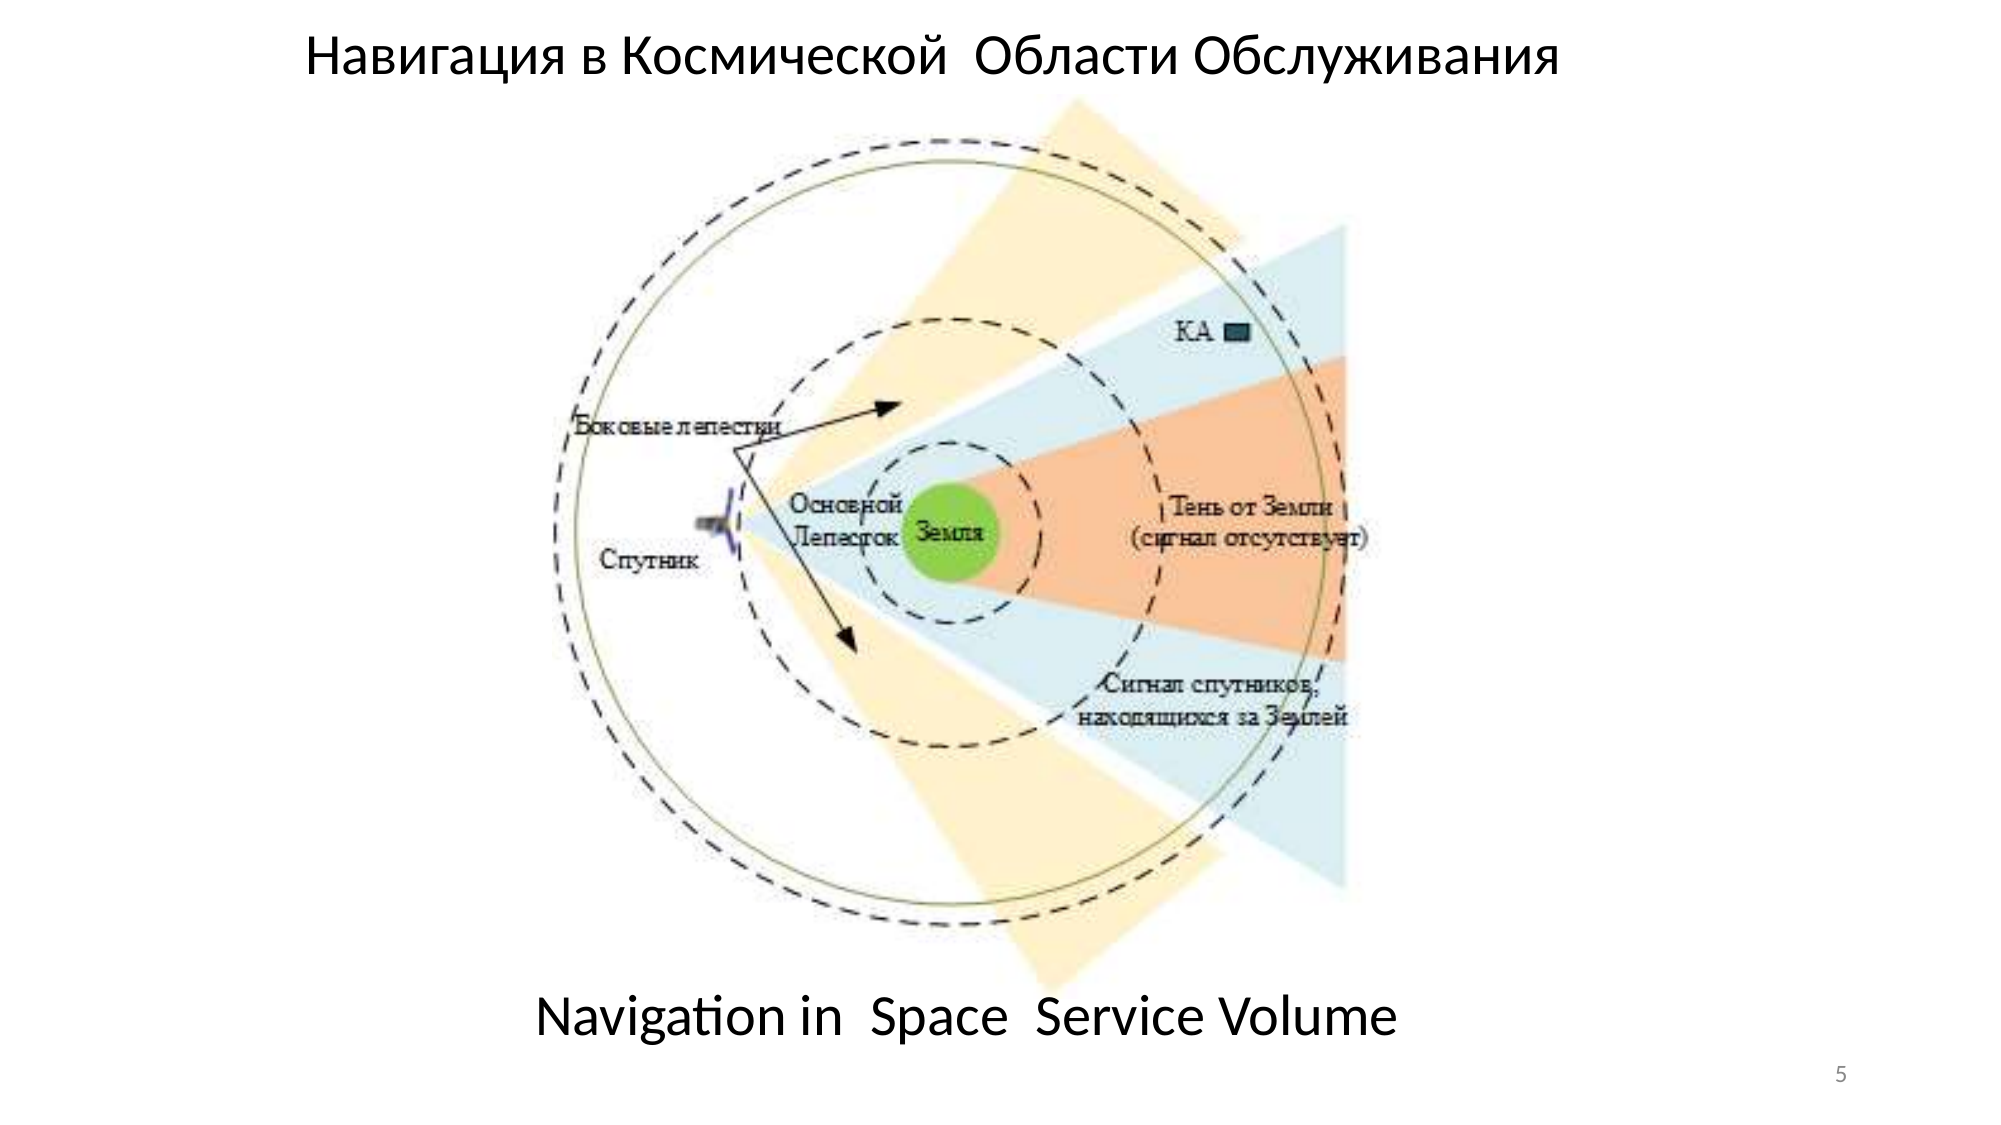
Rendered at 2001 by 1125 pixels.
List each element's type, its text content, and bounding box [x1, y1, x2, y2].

title Навигация в Космической Области Обслуживания [290, 32, 1579, 169]
picture [552, 94, 1384, 999]
text_box Navigation in Space Service Volume [520, 970, 1445, 1055]
slide_number 5 [1412, 1042, 1863, 1103]
